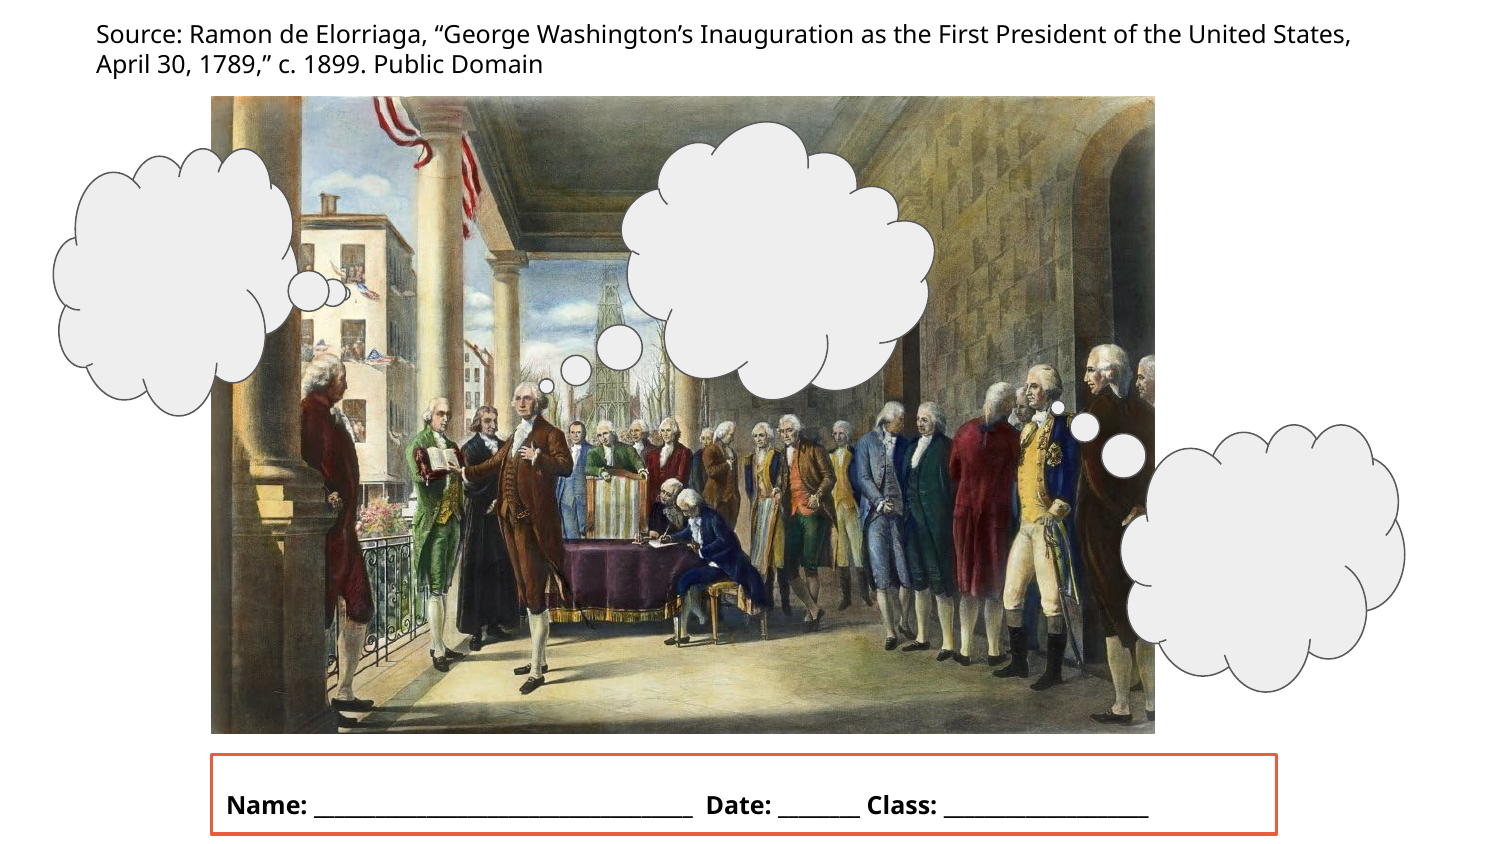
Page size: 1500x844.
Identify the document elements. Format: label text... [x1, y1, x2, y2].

text_box Name: _____________________________________ Date: ________ Class: ____________________ [211, 754, 1277, 834]
text_box [1159, 424, 1405, 693]
text_box Source: Ramon de Elorriaga, “George Washington’s Inauguration as the First President of the United States, April 30, 1789,” c. 1899. Public Domain [81, 3, 1419, 94]
text_box [53, 148, 205, 416]
picture [210, 95, 1155, 734]
